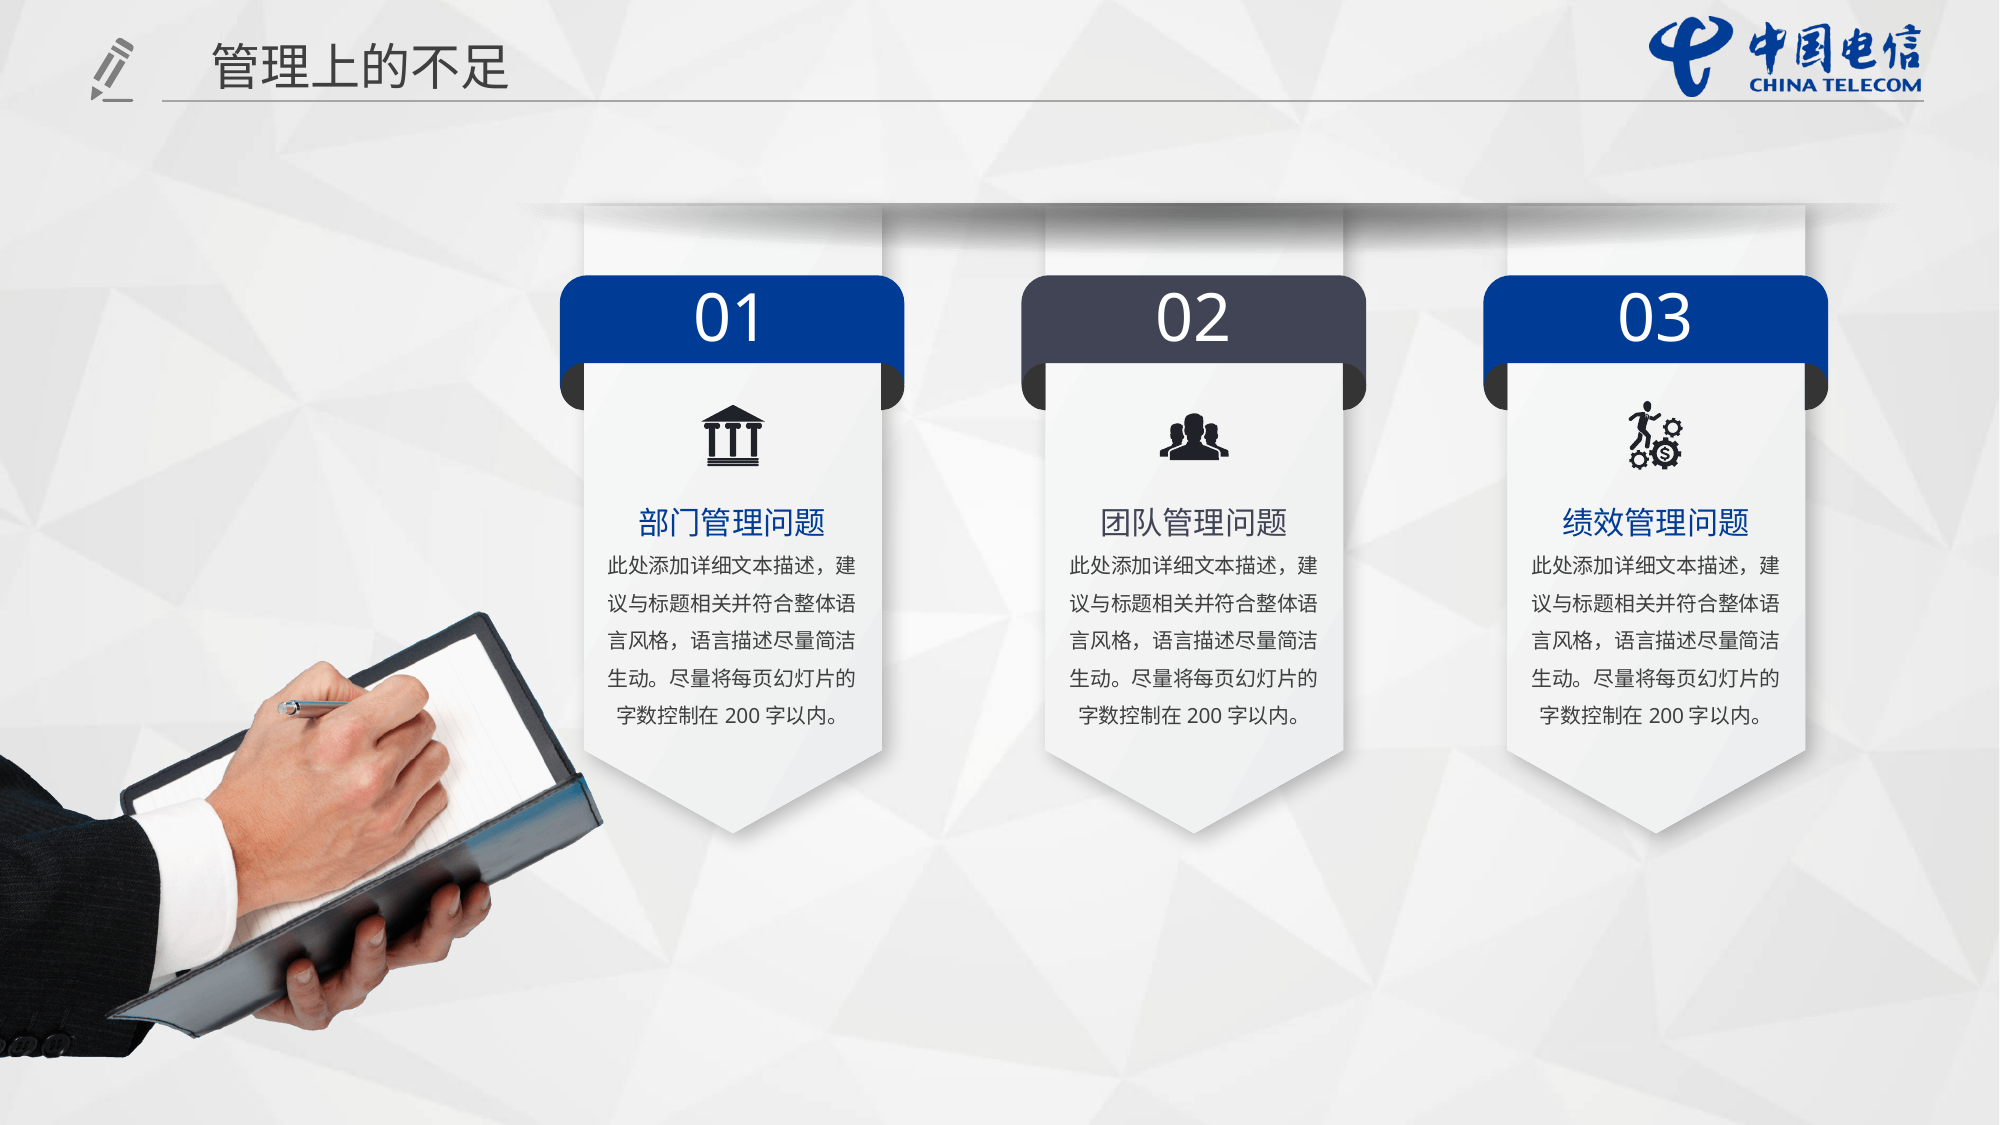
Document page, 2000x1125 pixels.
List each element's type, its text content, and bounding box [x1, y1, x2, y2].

text_box [90, 86, 104, 101]
text_box [115, 37, 134, 52]
text_box [104, 59, 126, 89]
text_box [93, 52, 115, 82]
text_box [102, 98, 134, 102]
picture [0, 0, 2000, 1125]
text_box [110, 45, 130, 59]
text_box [504, 203, 1913, 834]
text_box 管理上的不足 [196, 28, 526, 100]
